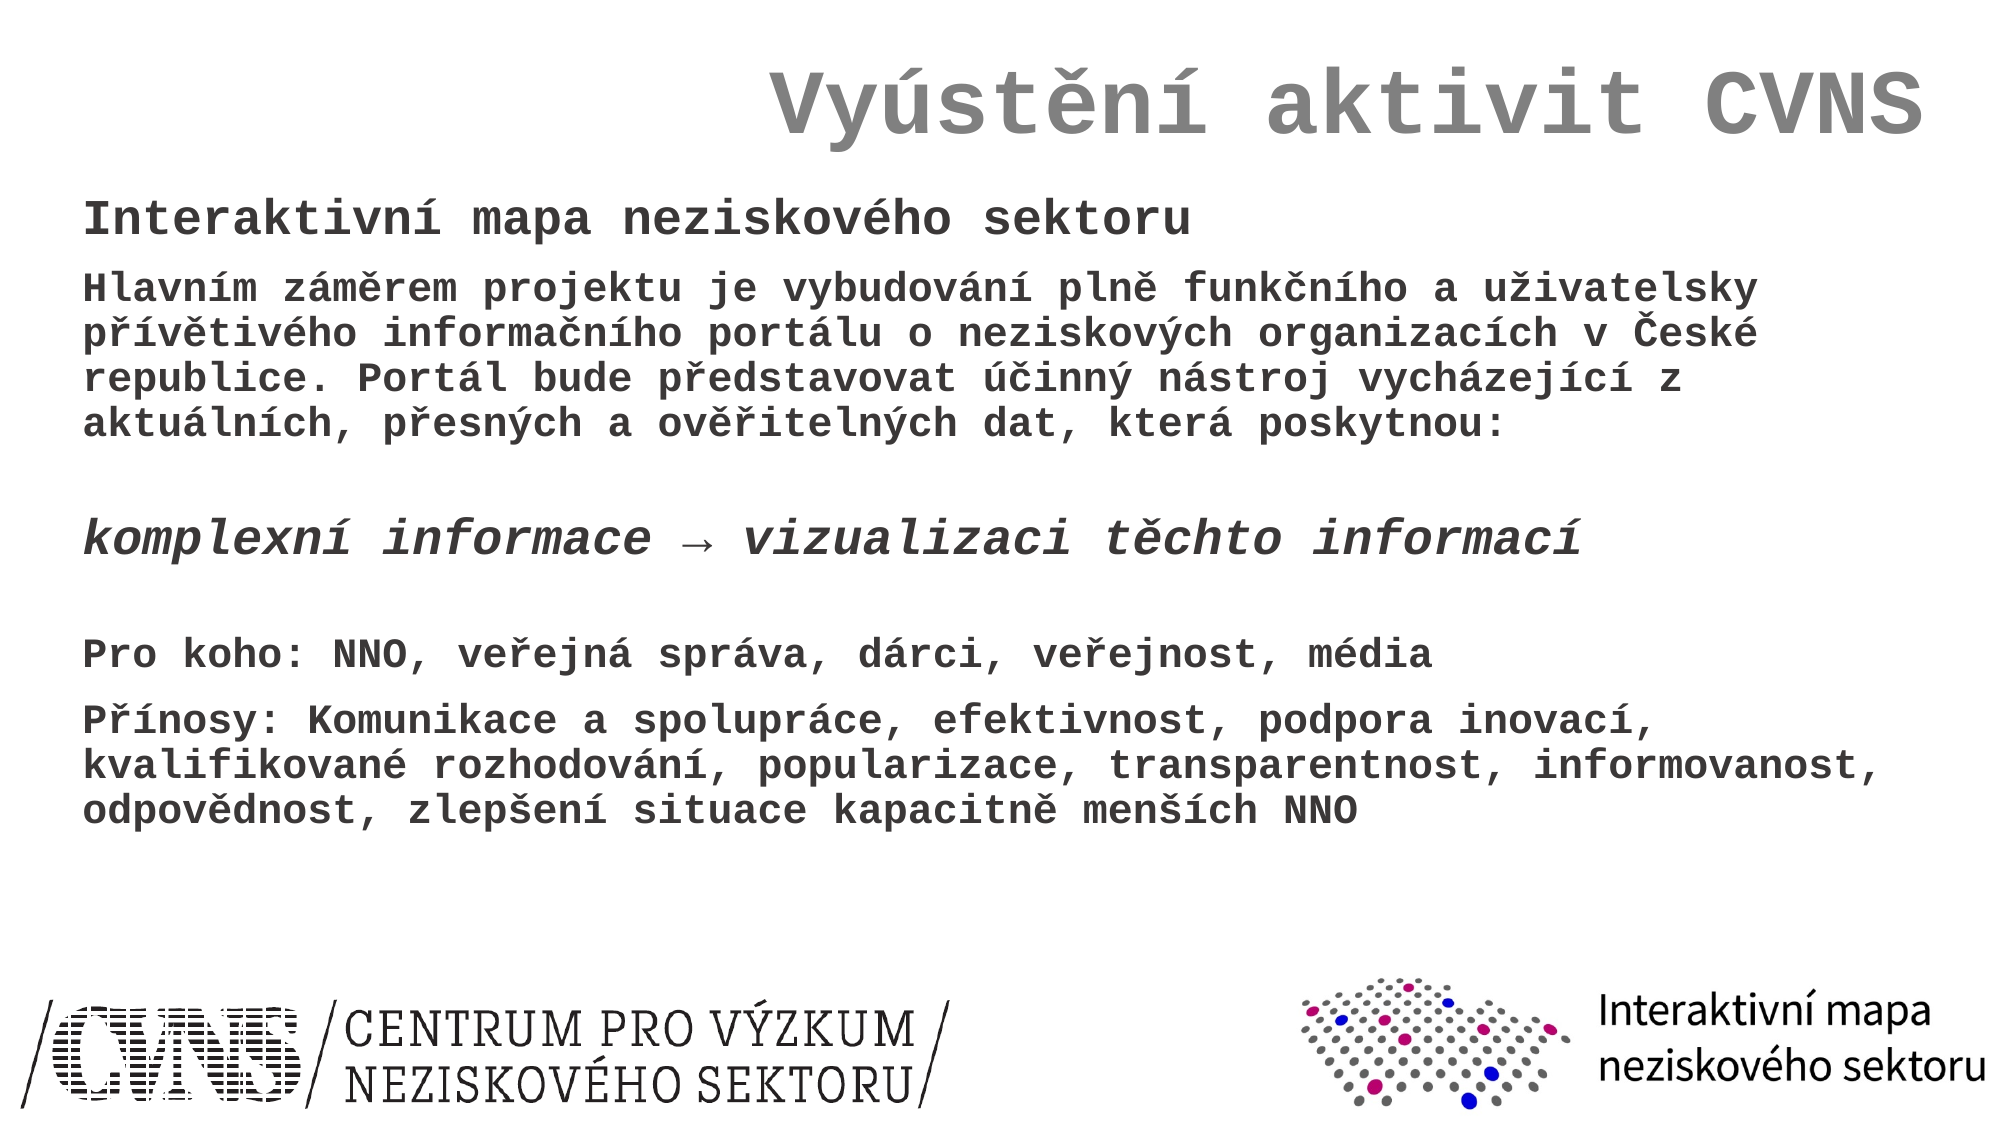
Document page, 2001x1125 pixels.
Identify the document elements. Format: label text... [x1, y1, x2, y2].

picture [6, 983, 955, 1125]
picture [1285, 962, 2000, 1125]
title Vyústění aktivit CVNS [67, 23, 1940, 184]
list Interaktivní mapa neziskového sektoru Hlavním záměrem projektu je vybudování plně funkčního a uživatelsky přívětivého informačního portálu o neziskových organizacích v České republice. Portál bude představovat účinný nástroj vycházející z aktuálních, přesných a ověřitelných dat, která poskytnou: komplexní informace → vizualizaci těchto informací Pro koho: NNO, veřejná správa, dárci, veřejnost, média Přínosy: Komunikace a spolupráce, efektivnost, podpora inovací, kvalifikované rozhodování, popularizace, transparentnost, informovanost, odpovědnost, zlepšení situace kapacitně menších NNO [67, 184, 1940, 1066]
